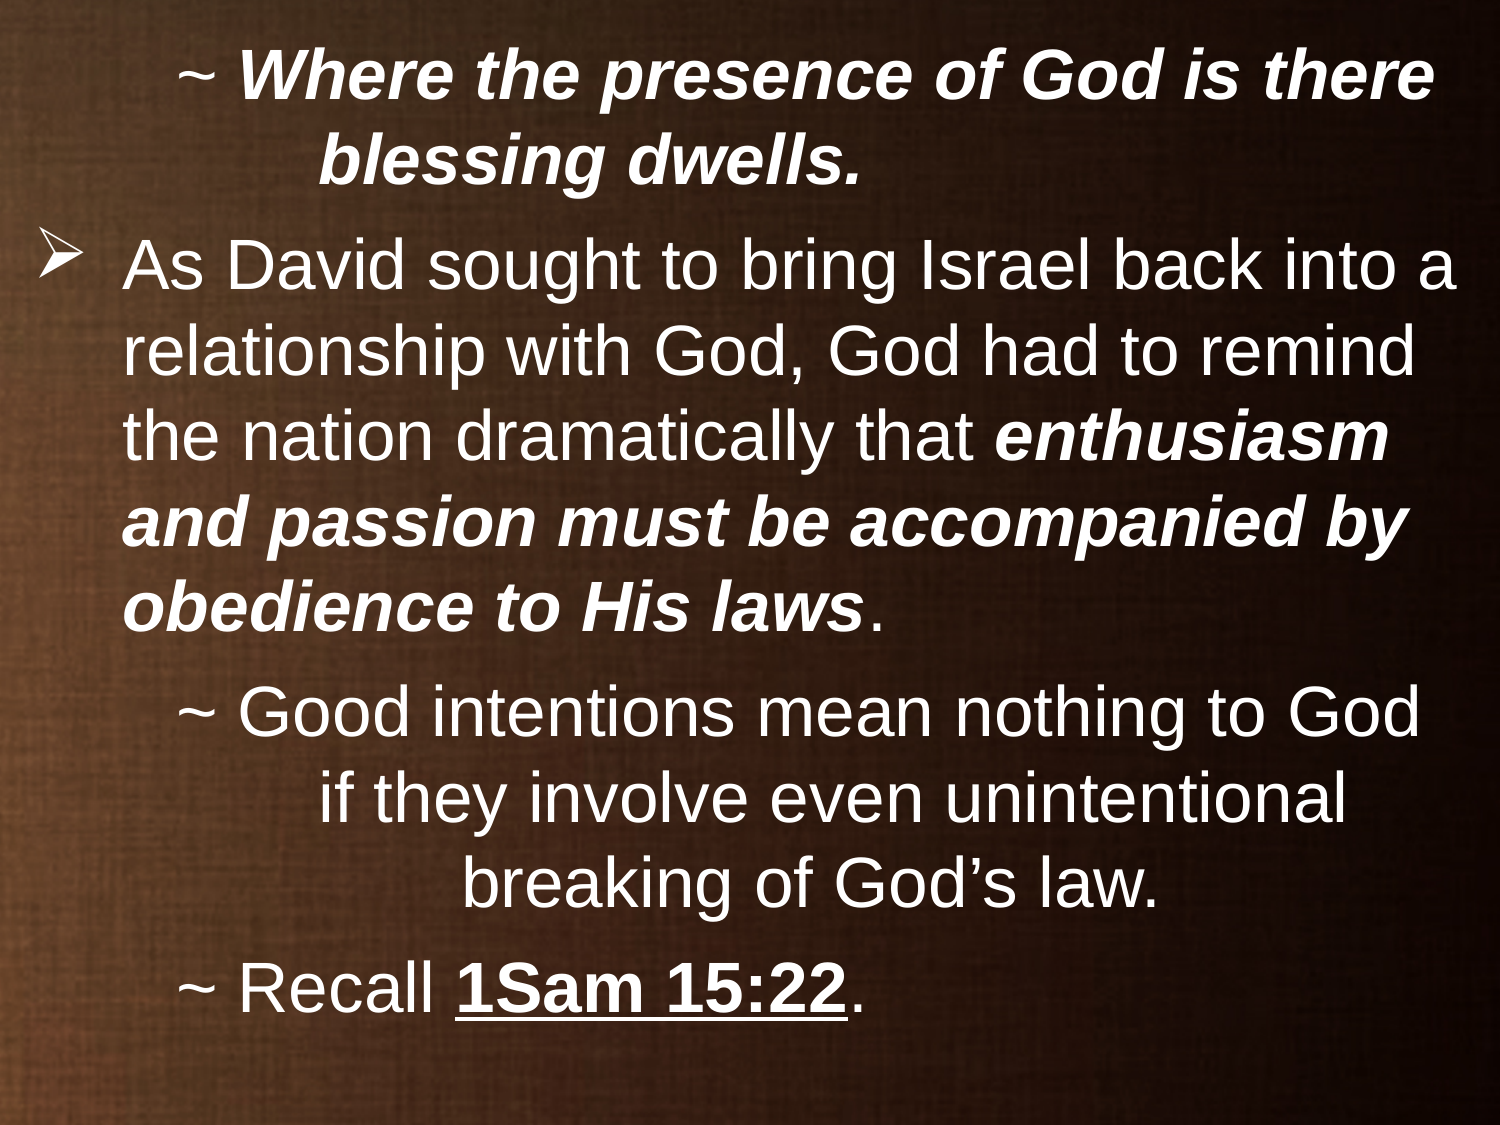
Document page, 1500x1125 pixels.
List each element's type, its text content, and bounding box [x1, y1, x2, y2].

picture [0, 0, 1500, 1125]
subtitle ~ Where the presence of God is there blessing dwells. As David sought to bring Israel back into a relationship with God, God had to remind the nation dramatically that enthusiasm and passion must be accompanied by obedience to His laws. ~ Good intentions mean nothing to God if they involve even unintentional breaking of God’s law. ~ Recall 1Sam 15:22. [18, 20, 1478, 1110]
